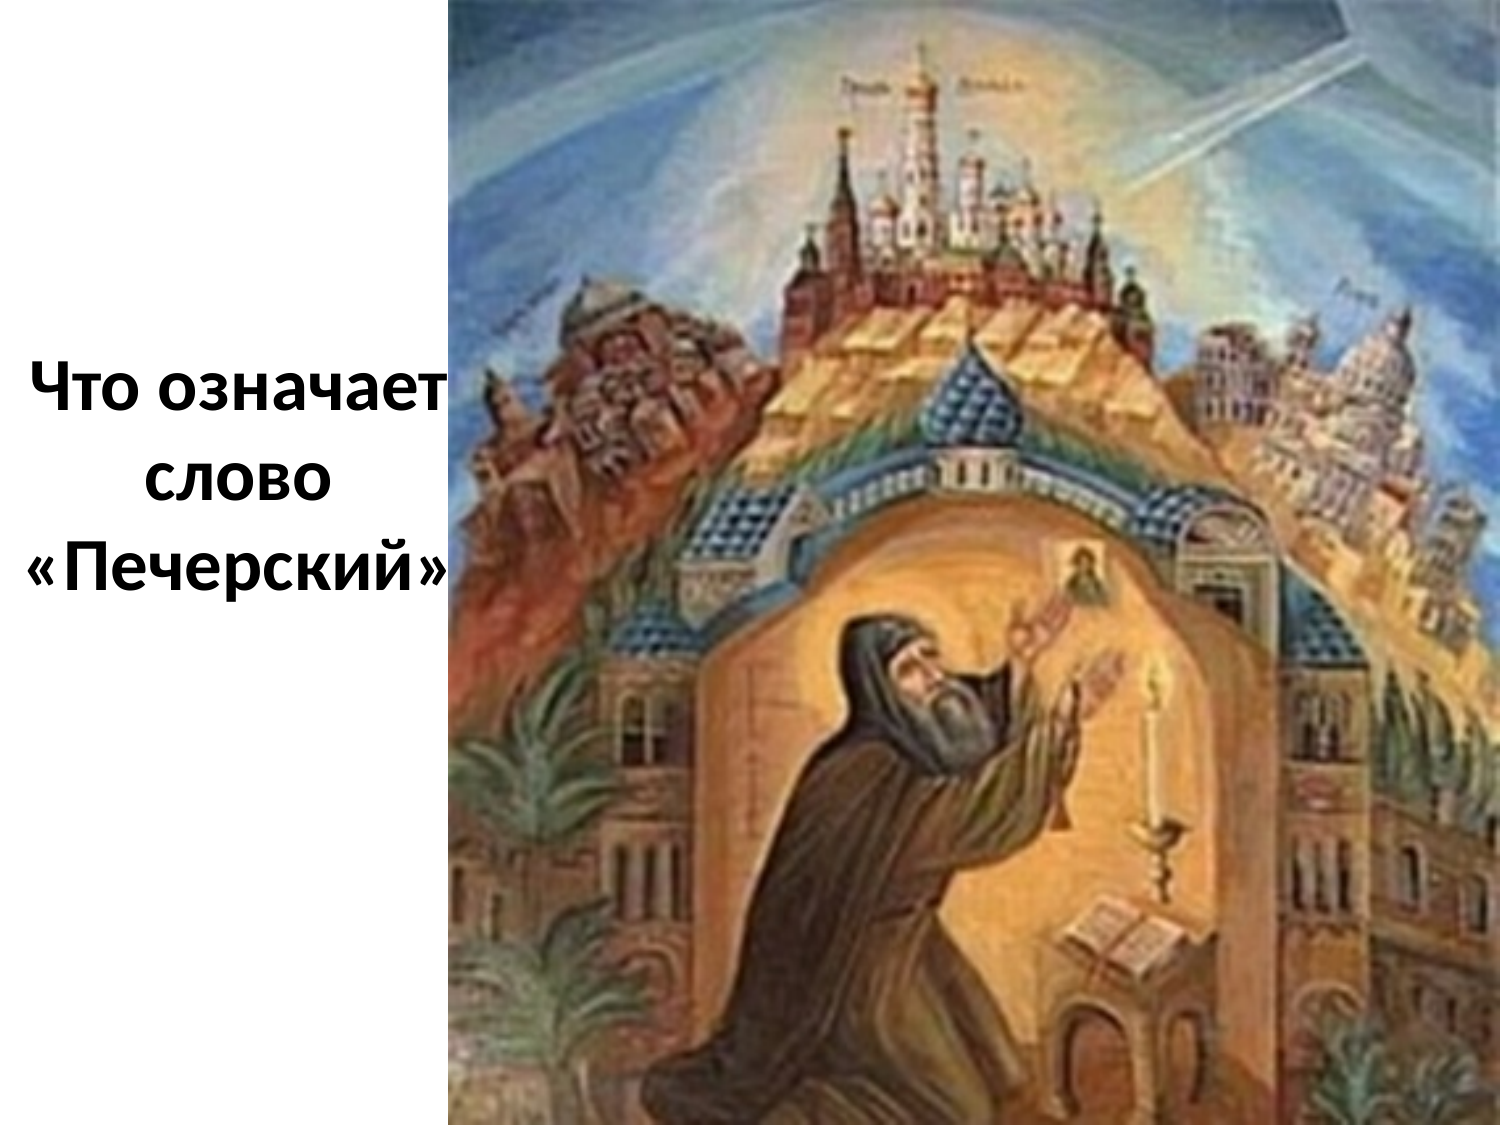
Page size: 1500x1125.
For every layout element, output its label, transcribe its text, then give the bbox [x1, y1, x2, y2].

picture [448, 0, 1500, 1125]
title Что означает слово «Печерский» [0, 0, 446, 941]
